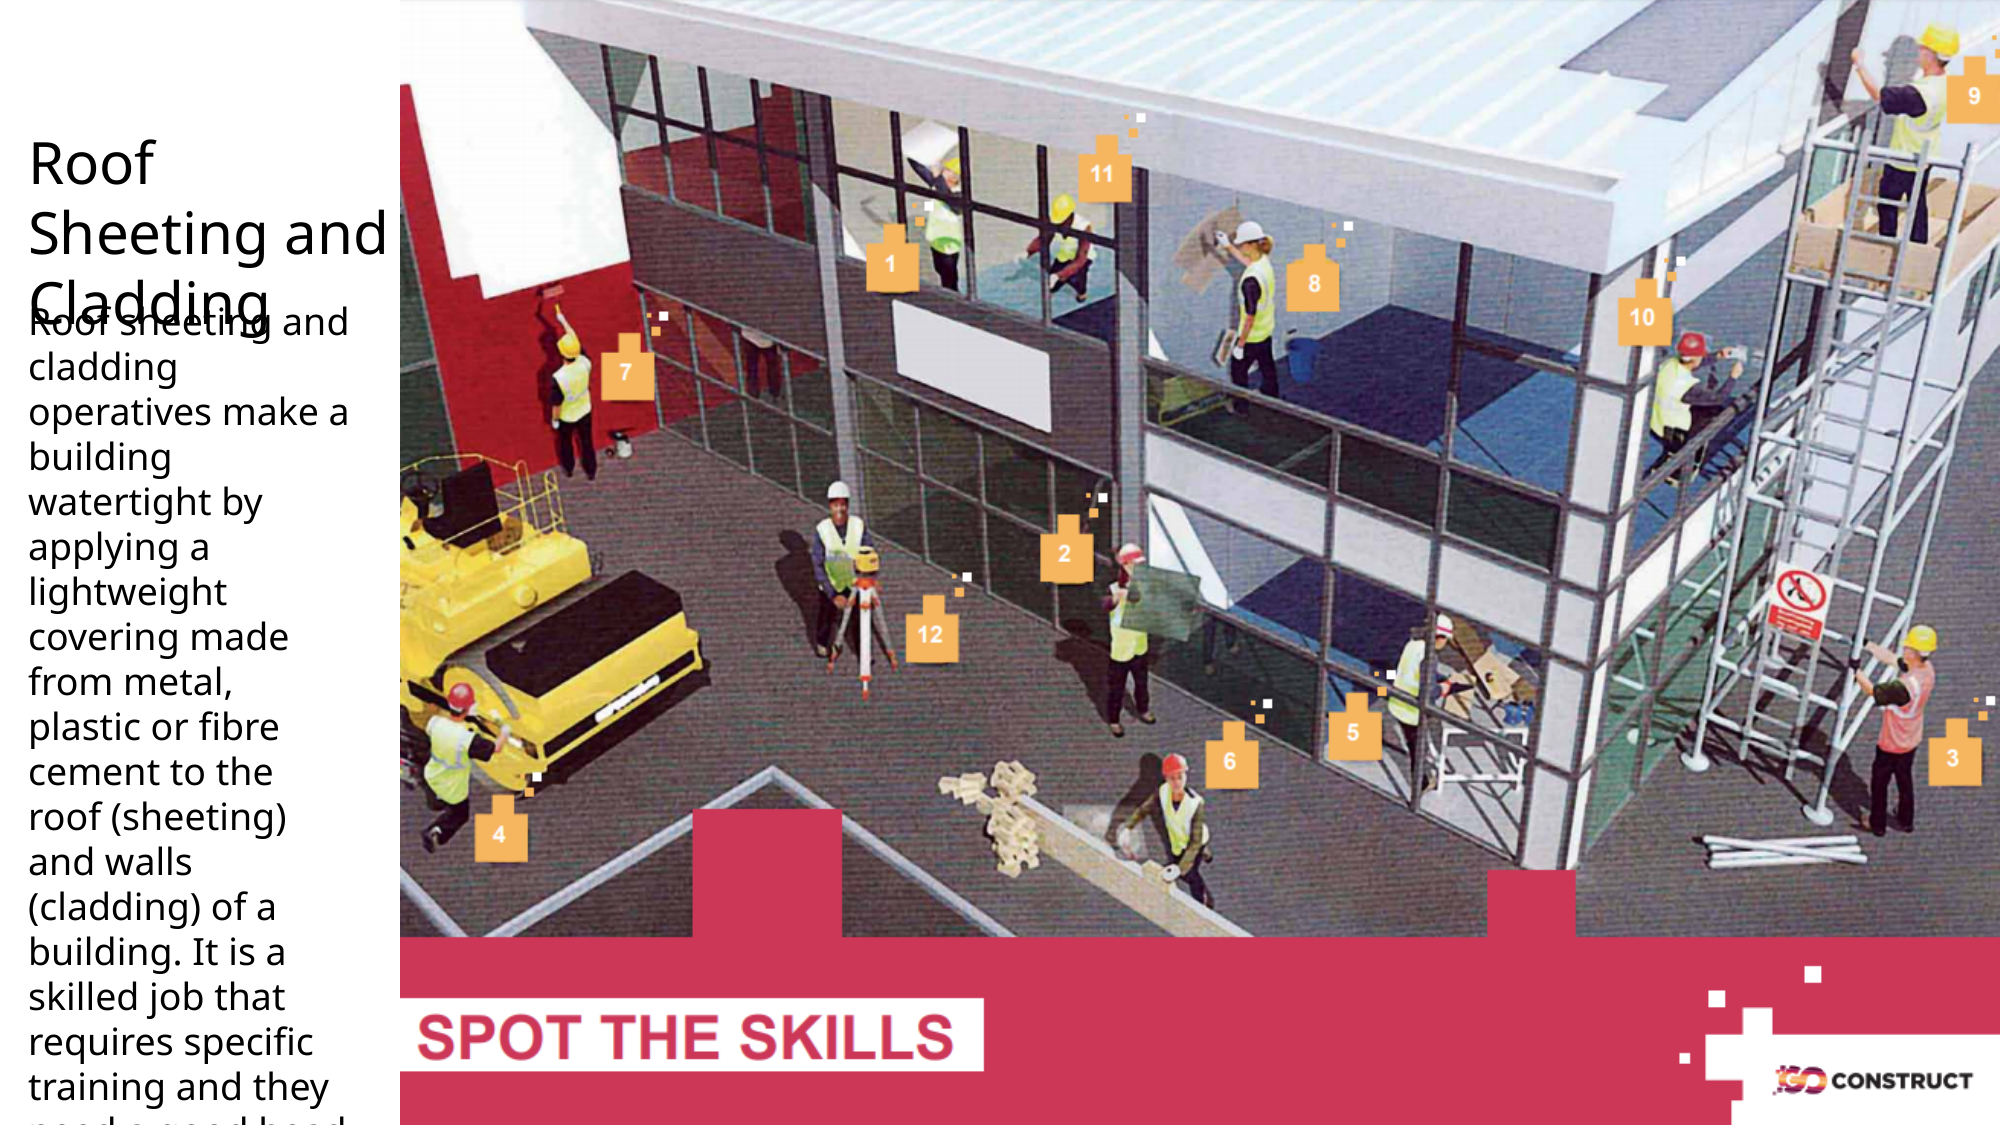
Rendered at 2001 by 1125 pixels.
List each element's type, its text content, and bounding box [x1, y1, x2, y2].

picture [400, 0, 2000, 1125]
text_box Roof Sheeting and Cladding [13, 118, 400, 344]
text_box Roof sheeting and cladding operatives make a building watertight by applying a lightweight covering made from metal, plastic or fibre cement to the roof (sheeting) and walls (cladding) of a building. It is a skilled job that requires specific training and they need a good head for heights! [13, 290, 366, 1125]
